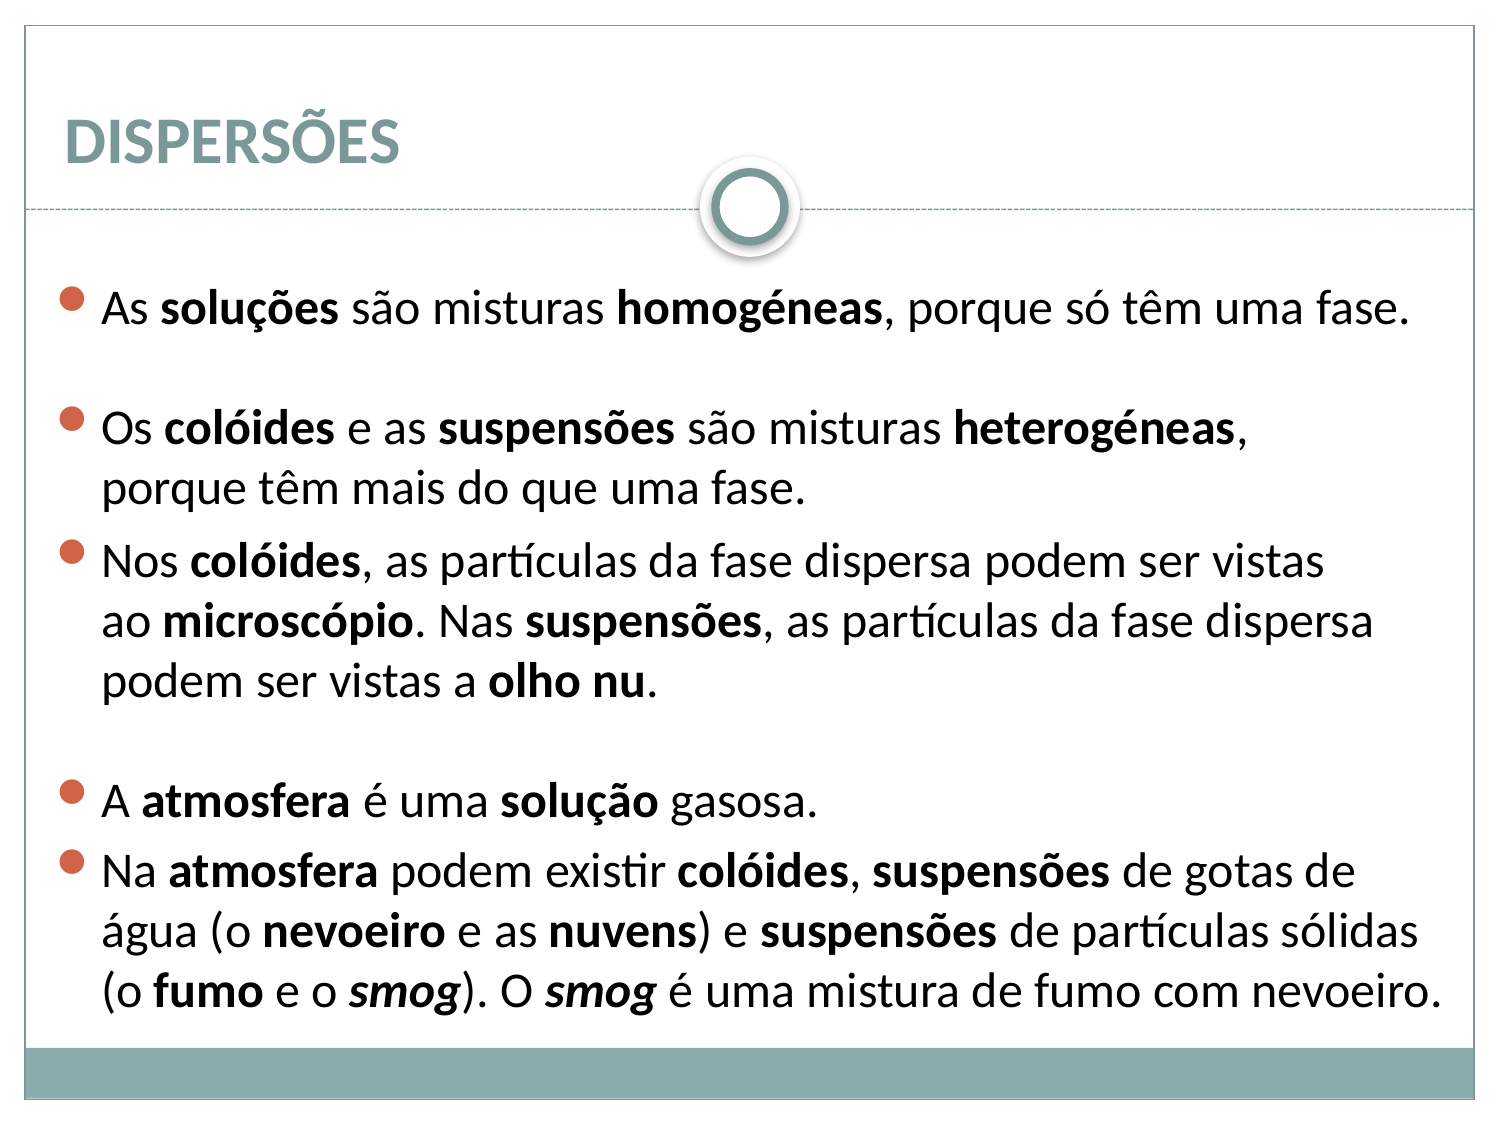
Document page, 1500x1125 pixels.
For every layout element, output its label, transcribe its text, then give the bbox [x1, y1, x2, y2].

title DISPERSÕES [49, 60, 1450, 185]
text_box As soluções são misturas homogéneas, porque só têm uma fase. Os colóides e as suspensões são misturas heterogéneas, porque têm mais do que uma fase. Nos colóides, as partículas da fase dispersa podem ser vistas ao microscópio. Nas suspensões, as partículas da fase dispersa podem ser vistas a olho nu. A atmosfera é uma solução gasosa. Na atmosfera podem existir colóides, suspensões de gotas de água (o nevoeiro e as nuvens) e suspensões de partículas sólidas (o fumo e o smog). O smog é uma mistura de fumo com nevoeiro. [41, 267, 1471, 1012]
